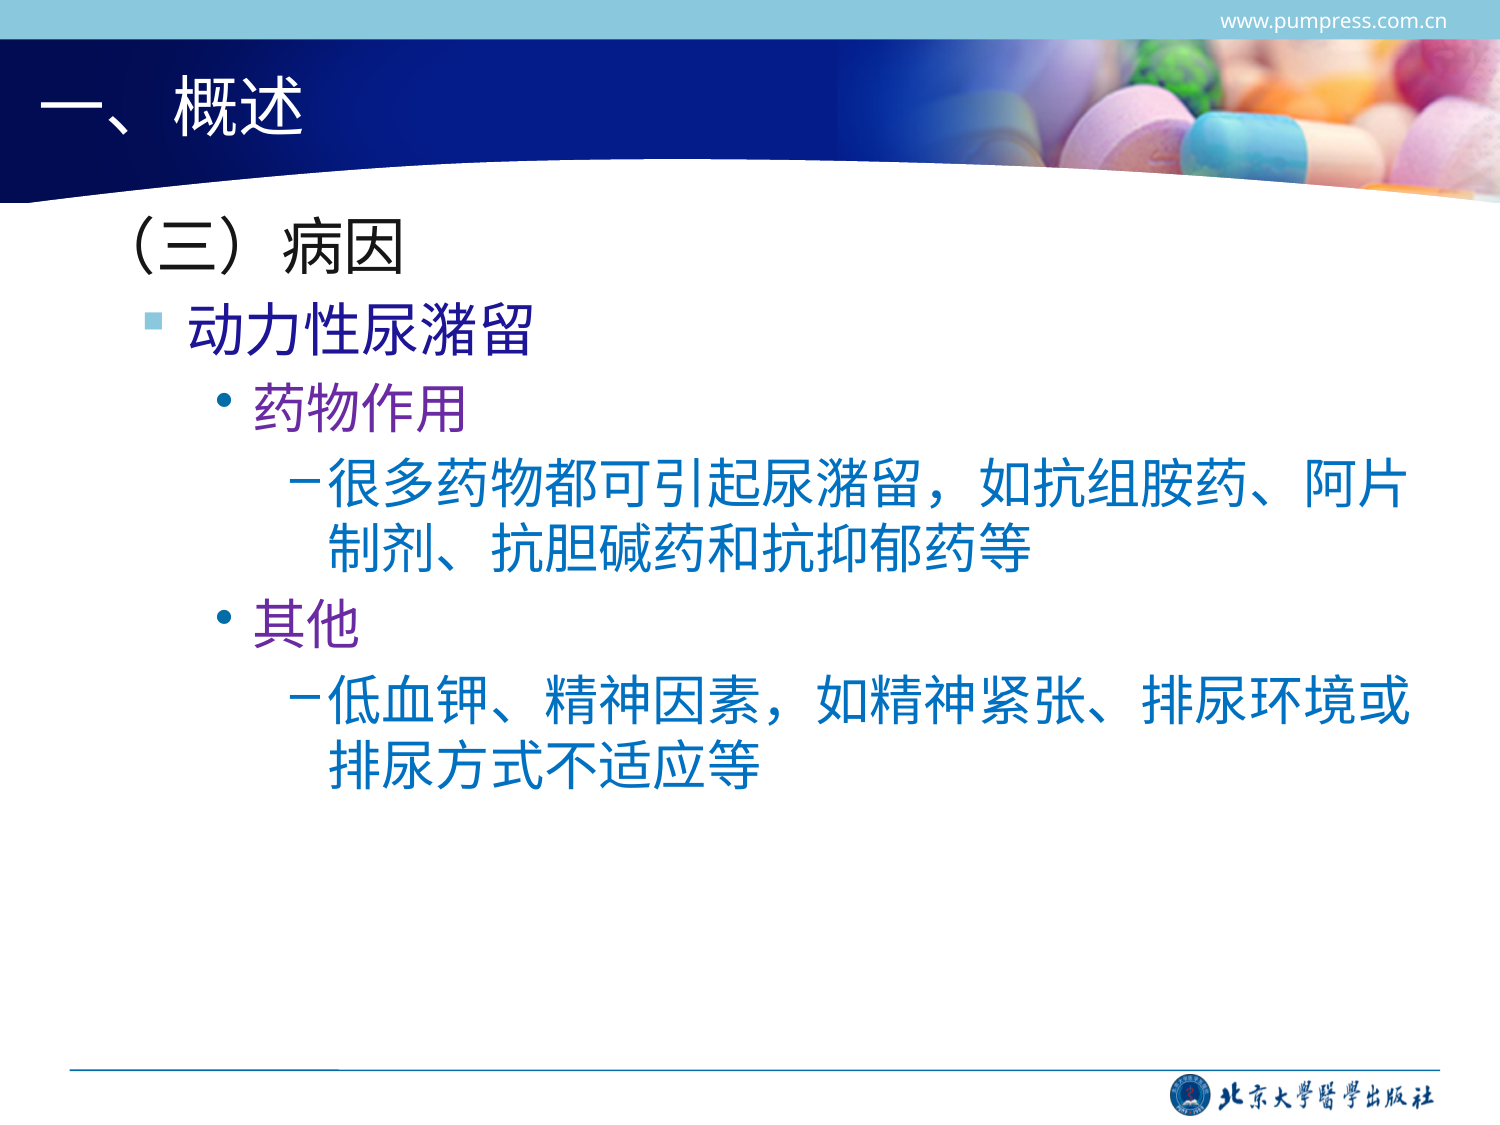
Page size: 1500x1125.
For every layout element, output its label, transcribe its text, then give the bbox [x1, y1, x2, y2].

list （三）病因 动力性尿潴留 药物作用 很多药物都可引起尿潴留，如抗组胺药、阿片制剂、抗胆碱药和抗抑郁药等 其他 低血钾、精神因素，如精神紧张、排尿环境或排尿方式不适应等 [49, 198, 1442, 1026]
slide_number www.pumpress.com.cn [1024, 0, 1463, 38]
picture [1170, 1074, 1436, 1118]
picture [0, 40, 1500, 203]
title 一、概述 [23, 58, 1349, 152]
